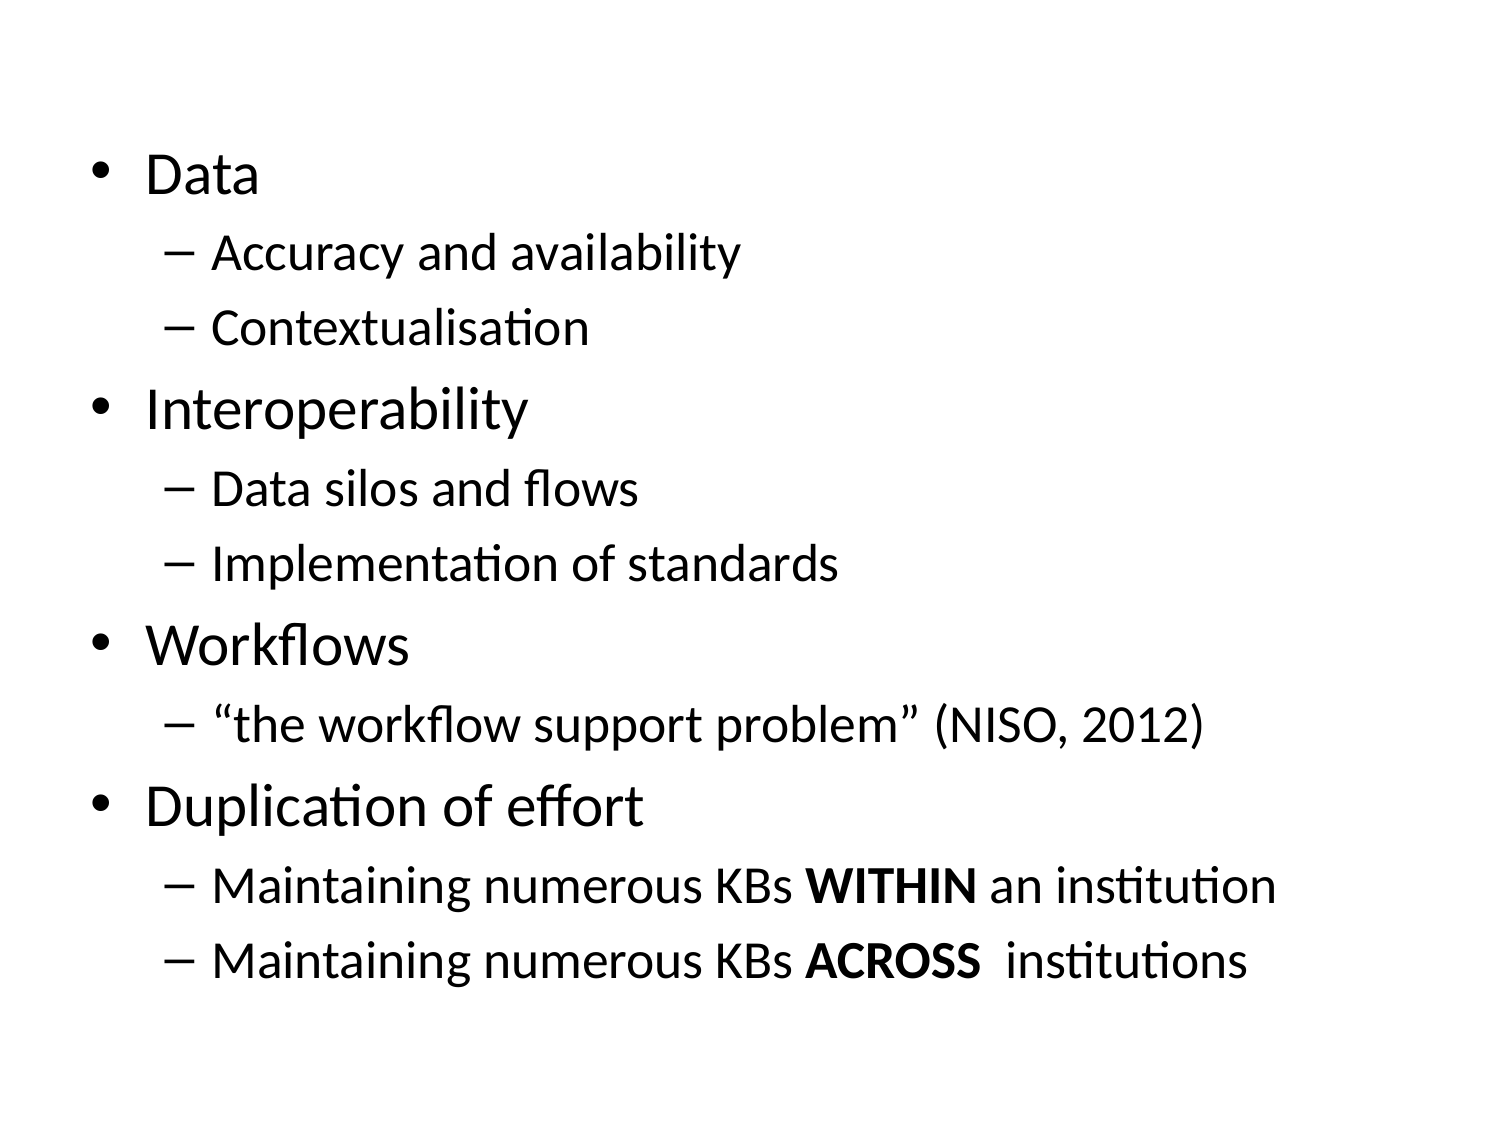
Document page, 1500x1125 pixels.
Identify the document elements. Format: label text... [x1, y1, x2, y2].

list Data Accuracy and availability Contextualisation Interoperability Data silos and flows Implementation of standards Workflows “the workflow support problem” (NISO, 2012) Duplication of effort Maintaining numerous KBs WITHIN an institution Maintaining numerous KBs ACROSS institutions [75, 125, 1425, 1005]
